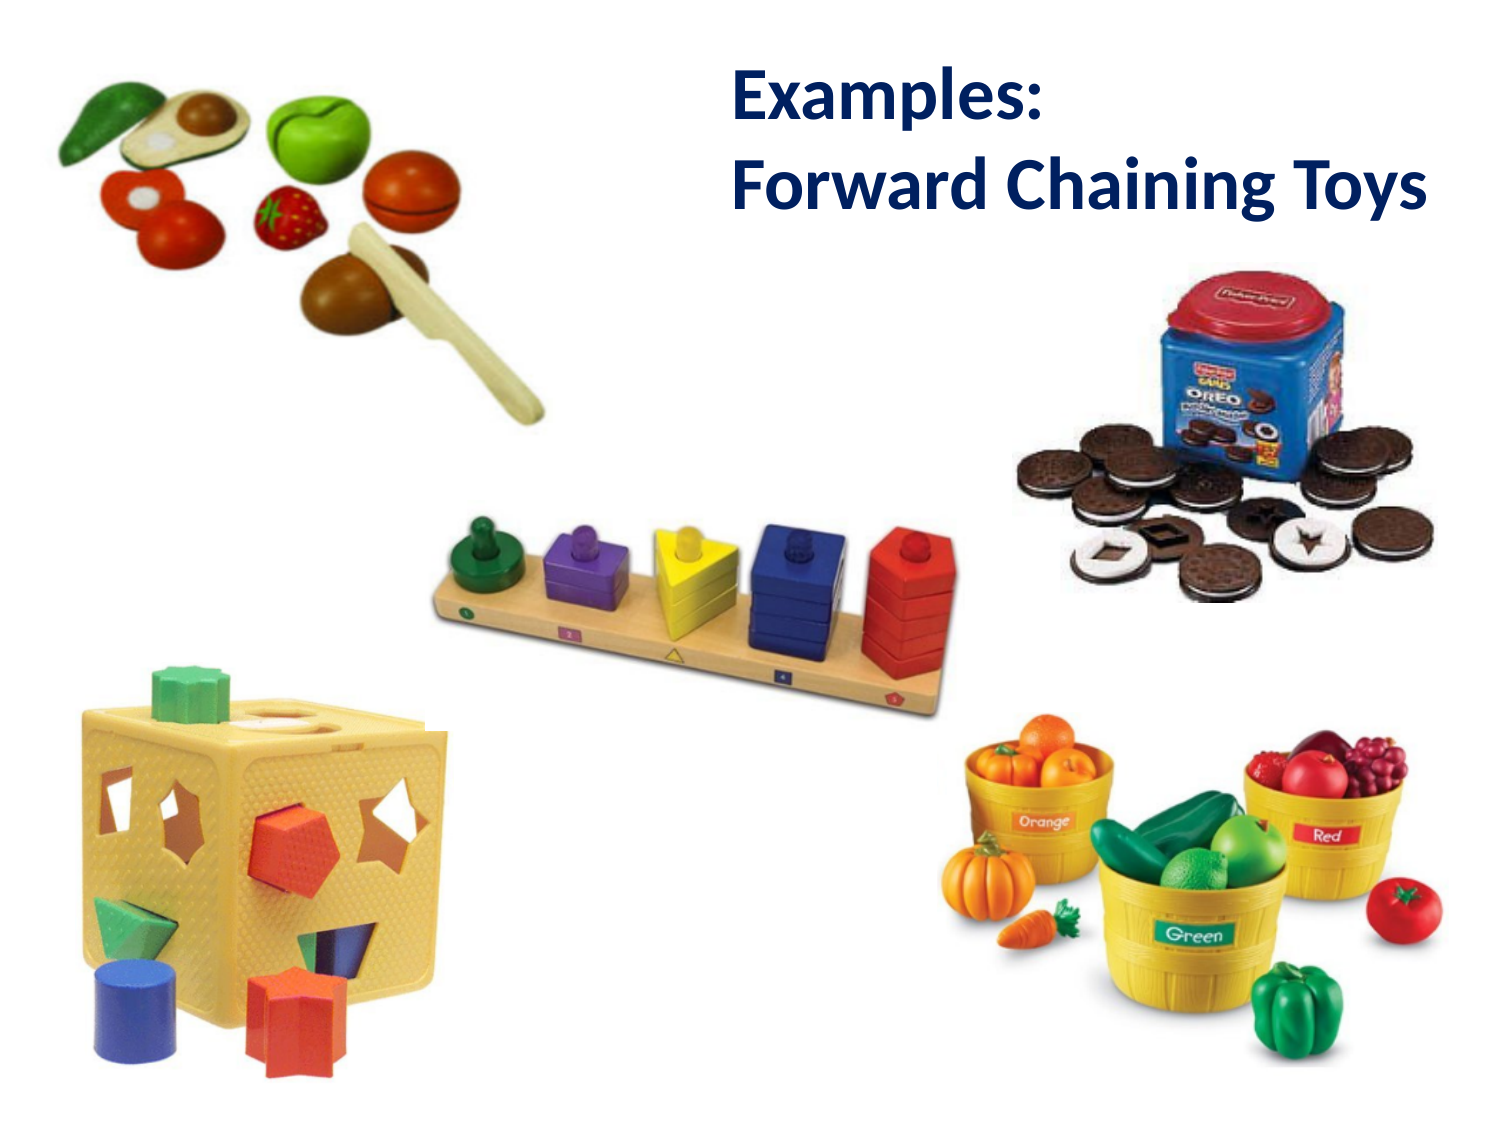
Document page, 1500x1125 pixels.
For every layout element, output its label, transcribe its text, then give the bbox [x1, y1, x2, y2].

picture [0, 62, 613, 438]
picture [1012, 262, 1438, 604]
picture [74, 499, 1449, 1084]
text_box Examples: Forward Chaining Toys [716, 37, 1445, 233]
